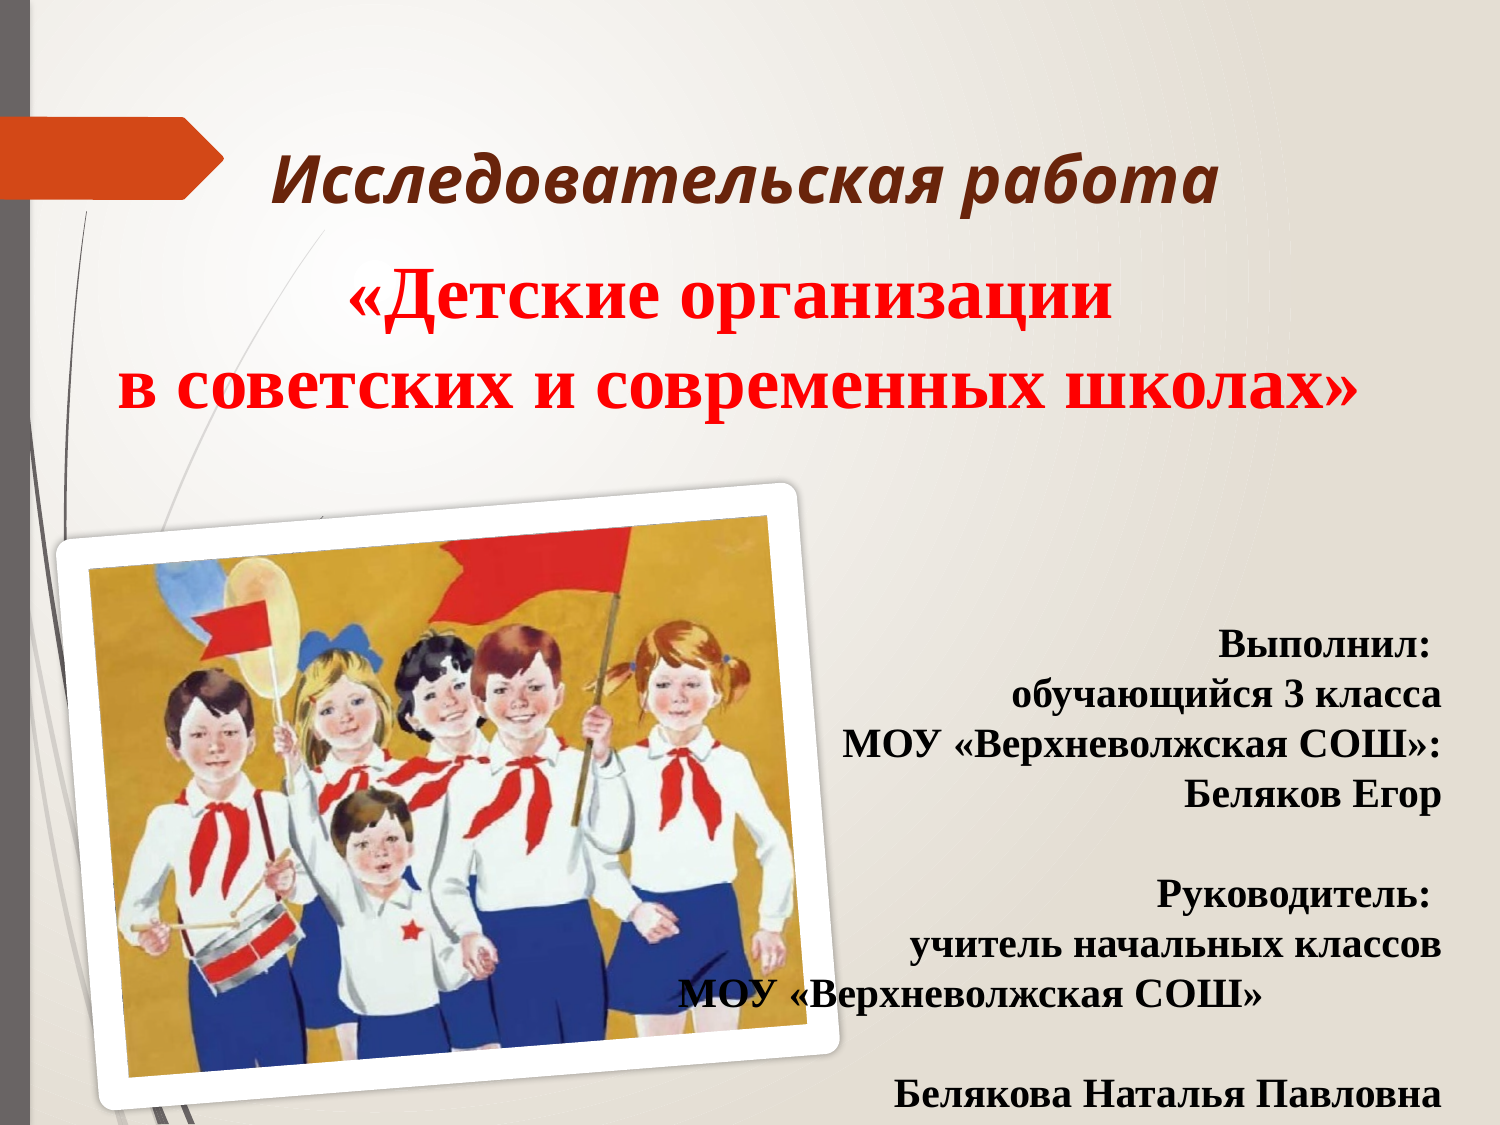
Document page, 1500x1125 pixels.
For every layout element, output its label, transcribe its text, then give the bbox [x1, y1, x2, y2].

picture [89, 516, 789, 1077]
text_box Выполнил: обучающийся 3 класса МОУ «Верхневолжская СОШ»: Беляков Егор Руководитель: учитель начальных классов МОУ «Верхневолжская СОШ» Белякова Наталья Павловна [643, 608, 1458, 1124]
list Исследовательская работа [0, 89, 1500, 240]
title «Детские организации в советских и современных школах» [64, 240, 1415, 487]
